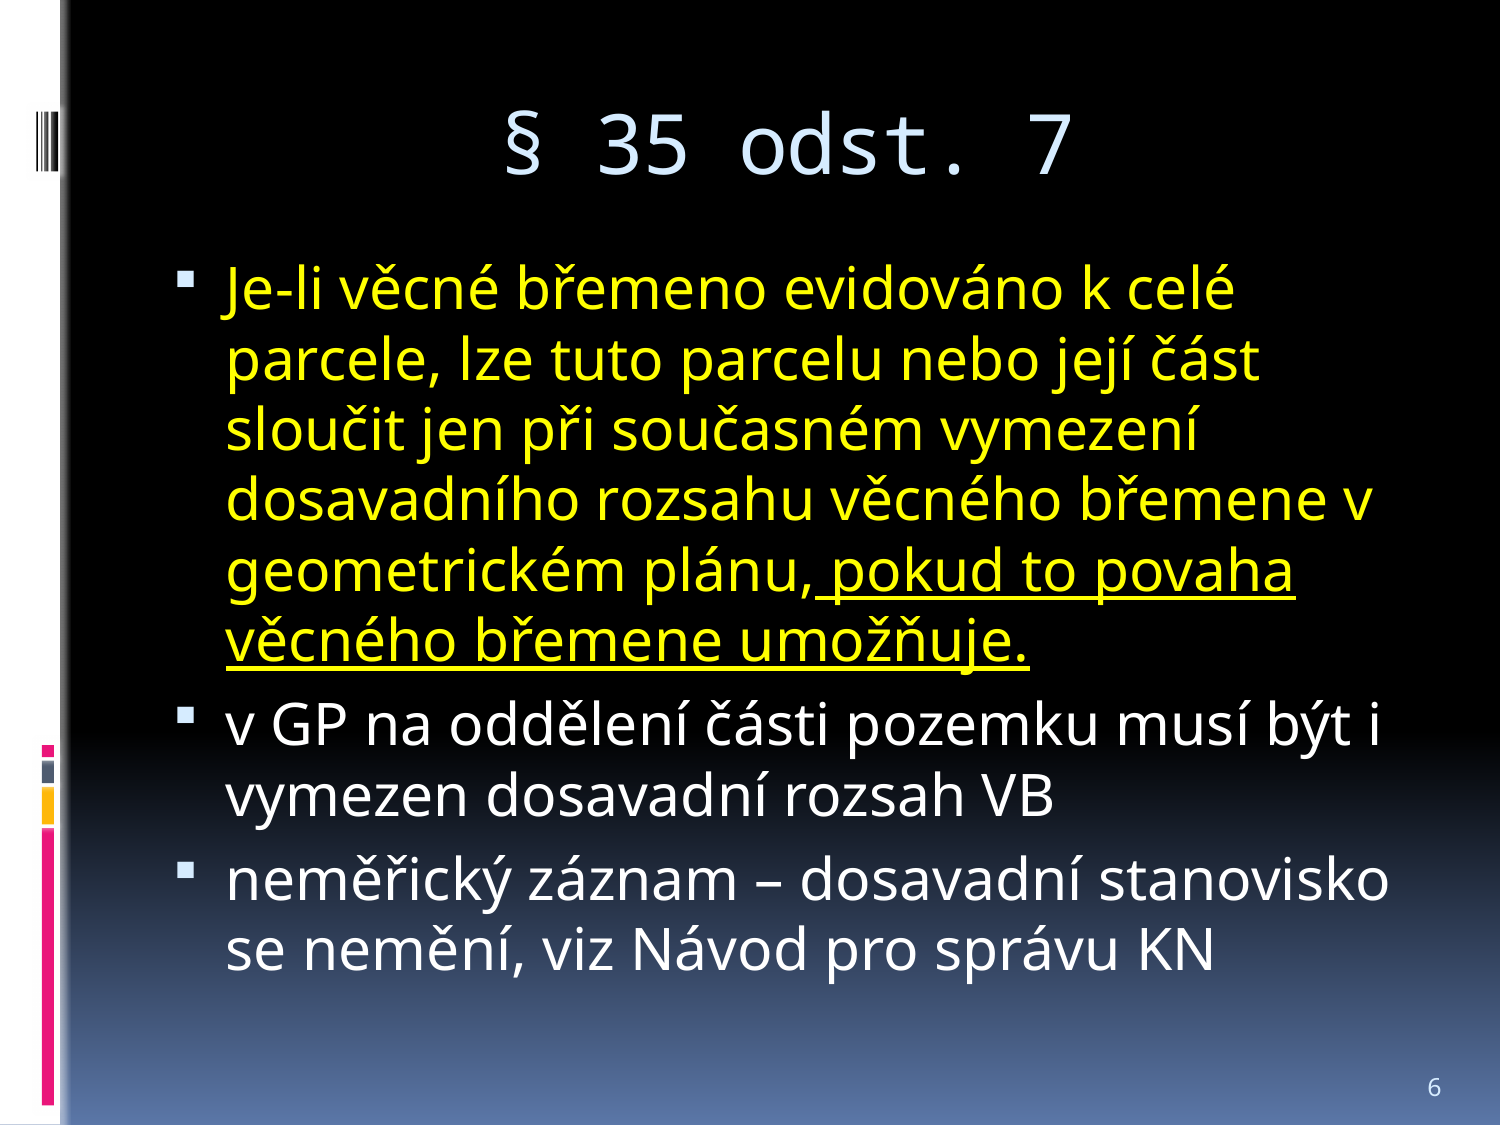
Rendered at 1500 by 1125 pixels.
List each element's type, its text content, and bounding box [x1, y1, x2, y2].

slide_number 6 [1412, 1052, 1488, 1113]
list Je-li věcné břemeno evidováno k celé parcele, lze tuto parcelu nebo její část sloučit jen při současném vymezení dosavadního rozsahu věcného břemene v geometrickém plánu, pokud to povaha věcného břemene umožňuje. v GP na oddělení části pozemku musí být i vymezen dosavadní rozsah VB neměřický záznam – dosavadní stanovisko se nemění, viz Návod pro správu KN [147, 243, 1423, 1047]
title § 35 odst. 7 [150, 83, 1425, 234]
